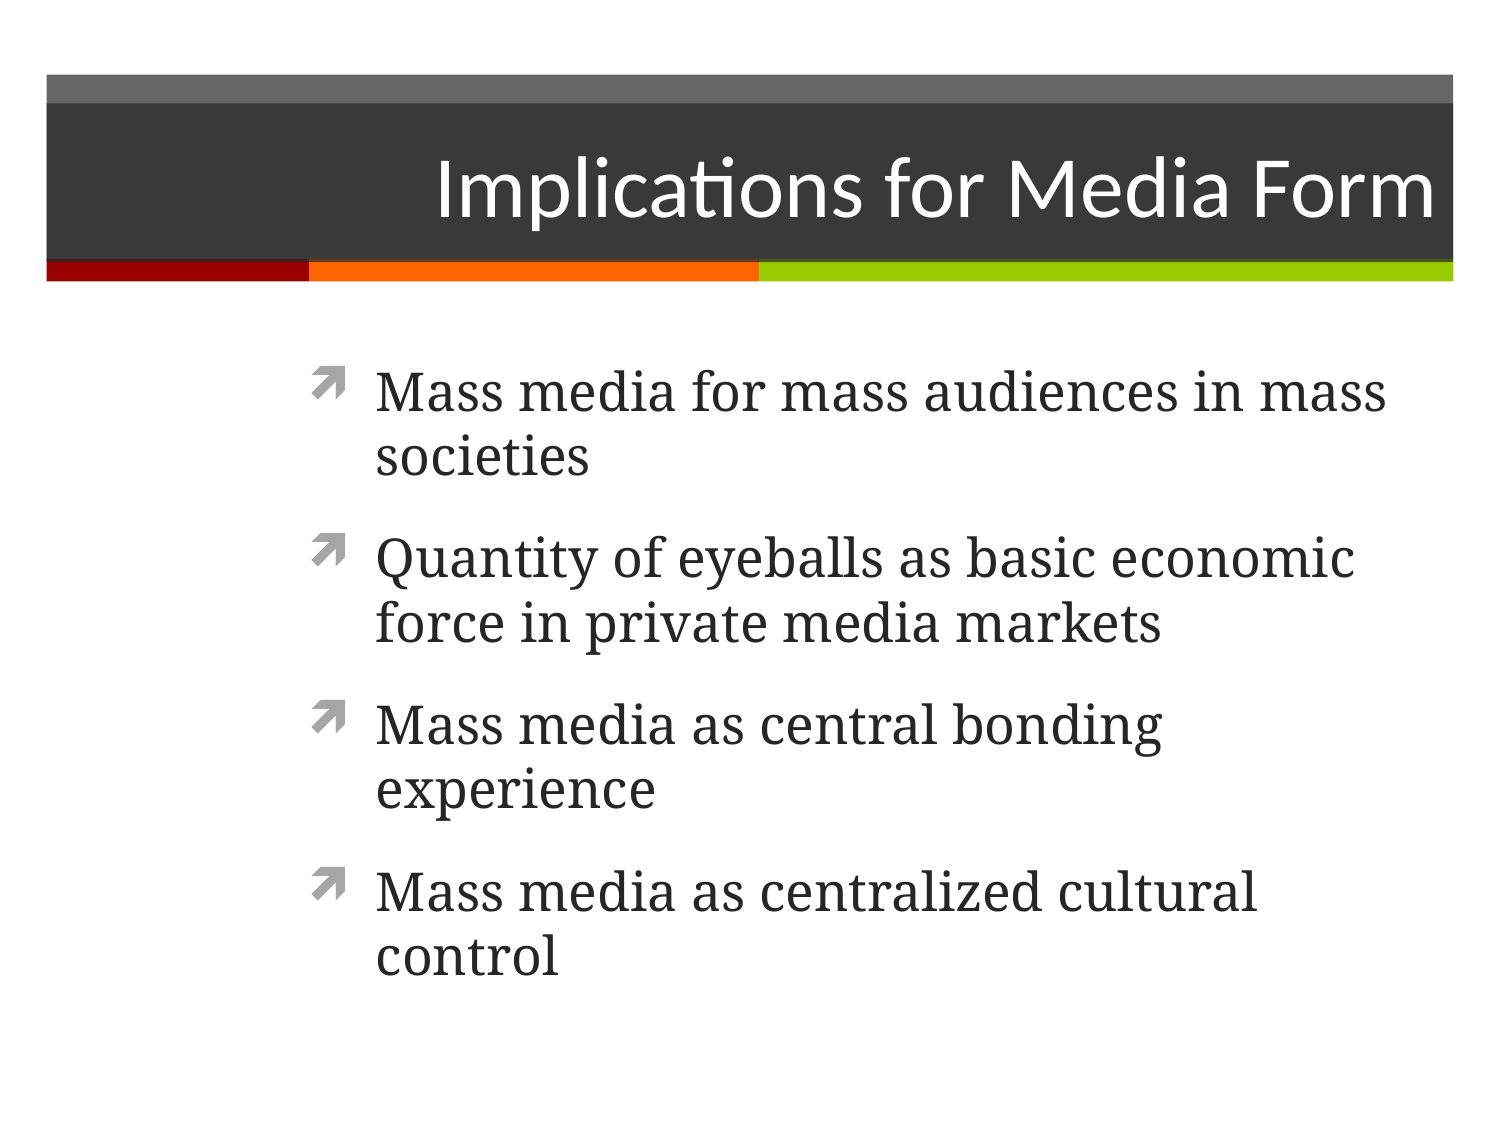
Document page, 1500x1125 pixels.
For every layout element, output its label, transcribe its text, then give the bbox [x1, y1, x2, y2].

list Mass media for mass audiences in mass societies Quantity of eyeballs as basic economic force in private media markets Mass media as central bonding experience Mass media as centralized cultural control [292, 350, 1454, 1005]
title Implications for Media Form [46, 103, 1454, 263]
